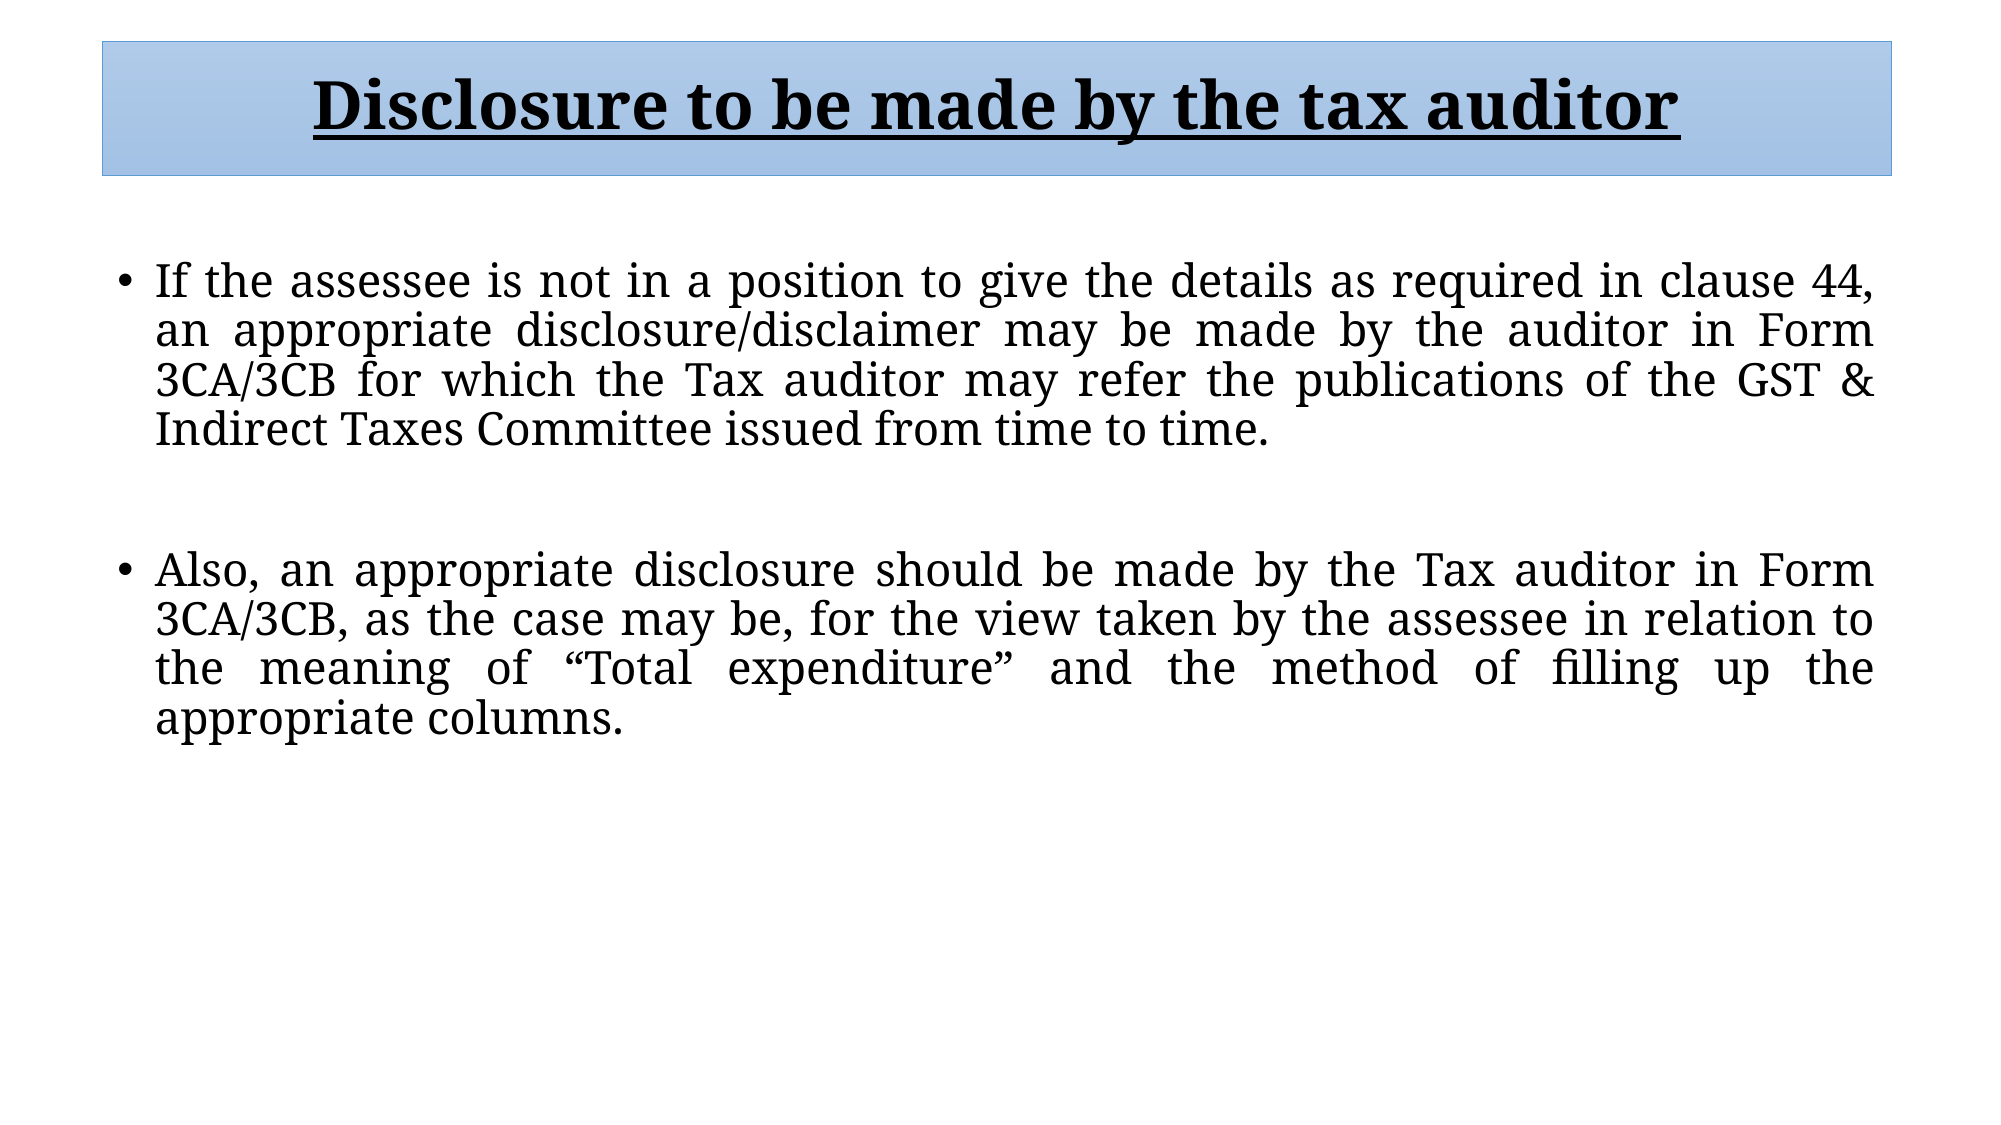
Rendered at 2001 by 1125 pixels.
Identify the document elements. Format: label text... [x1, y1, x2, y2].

list If the assessee is not in a position to give the details as required in clause 44, an appropriate disclosure/disclaimer may be made by the auditor in Form 3CA/3CB for which the Tax auditor may refer the publications of the GST & Indirect Taxes Committee issued from time to time. Also, an appropriate disclosure should be made by the Tax auditor in Form 3CA/3CB, as the case may be, for the view taken by the assessee in relation to the meaning of “Total expenditure” and the method of filling up the appropriate columns. [102, 250, 1892, 1062]
title Disclosure to be made by the tax auditor [102, 41, 1892, 176]
